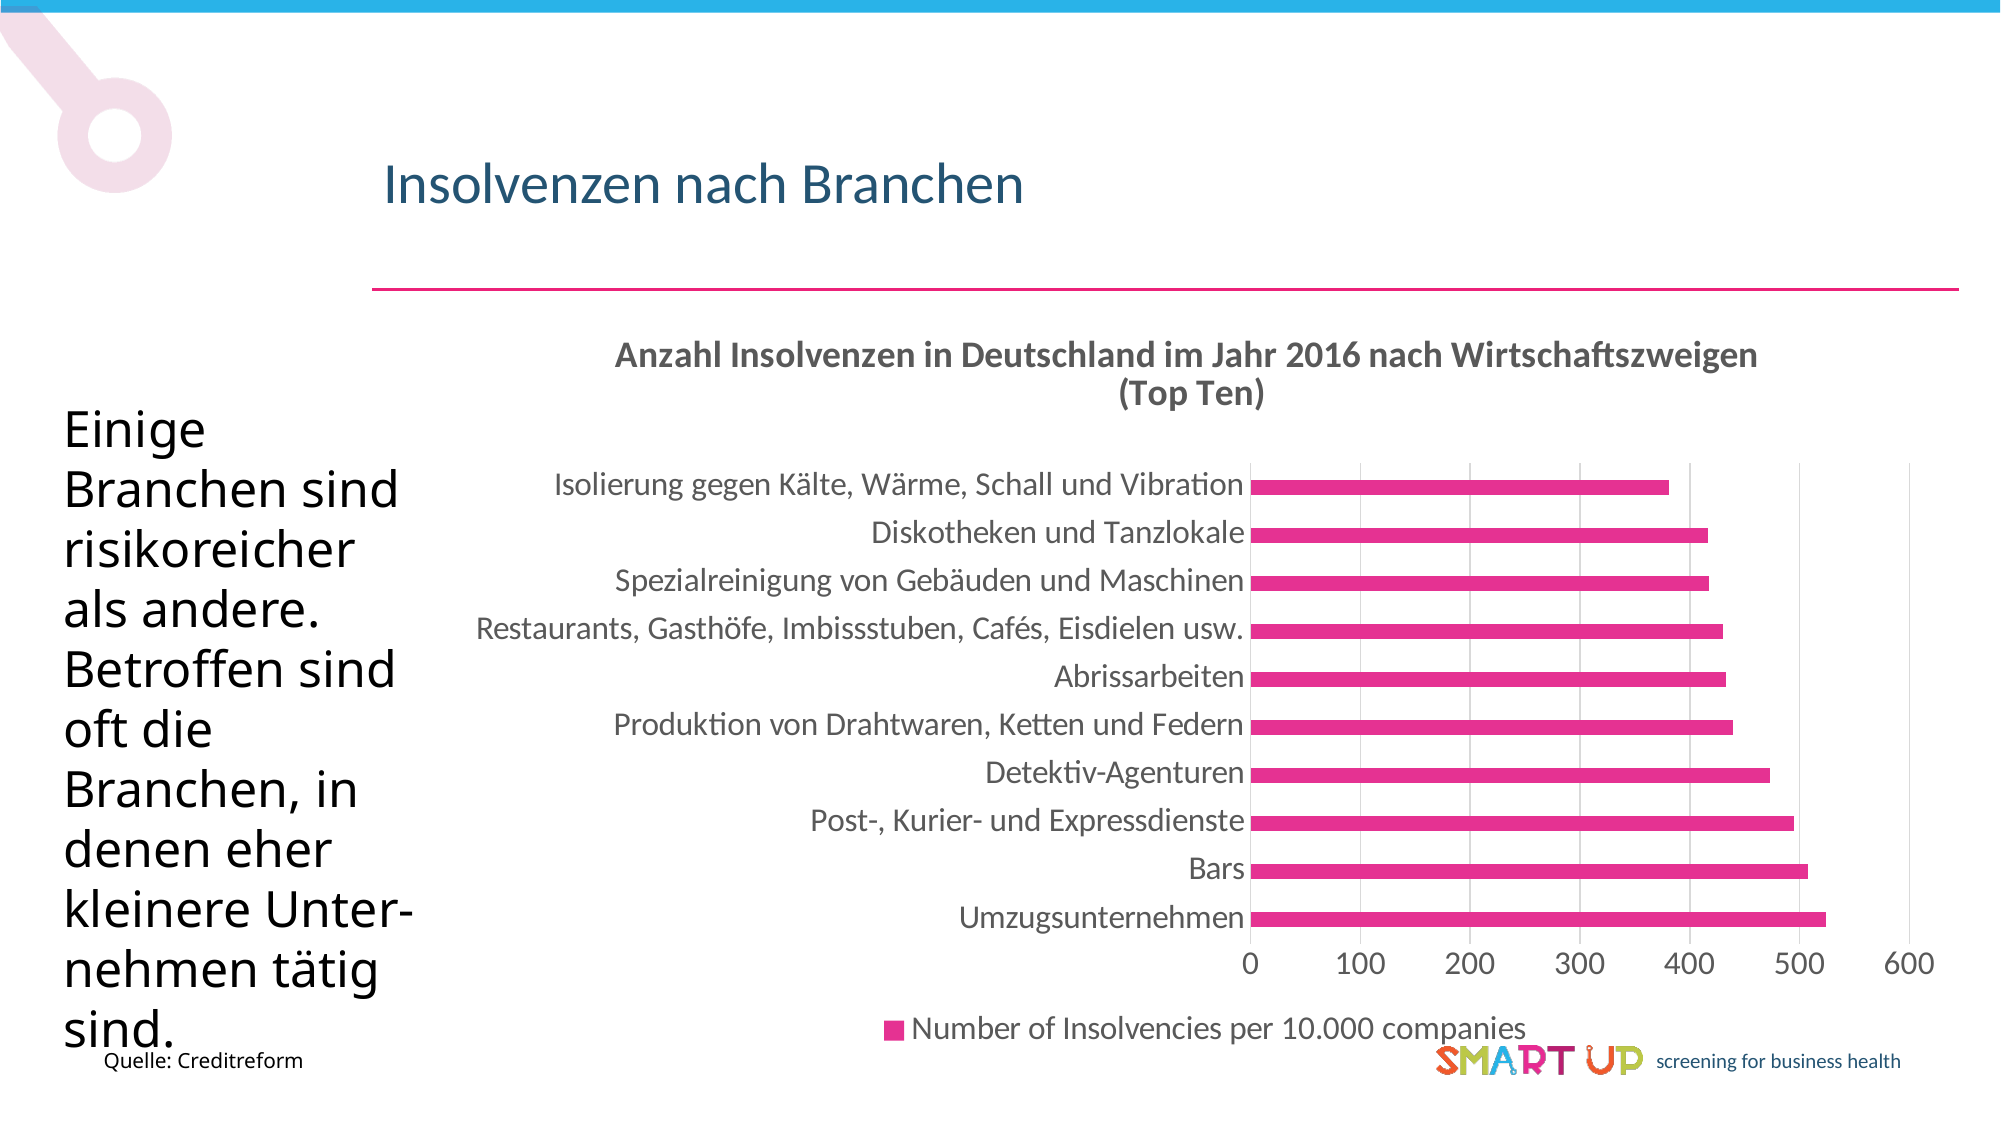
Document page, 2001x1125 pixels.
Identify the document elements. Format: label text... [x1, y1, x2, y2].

text_box Einige Branchen sind risikoreicher als andere. Betroffen sind oft die Branchen, in denen eher kleinere Unter-nehmen tätig sind. [49, 390, 446, 1064]
text_box Quelle: Creditreform [90, 1035, 368, 1080]
picture [1436, 1054, 1643, 1078]
chart [445, 328, 1966, 1054]
list Insolvenzen nach Branchen [368, 145, 1821, 261]
picture [0, 6, 224, 218]
